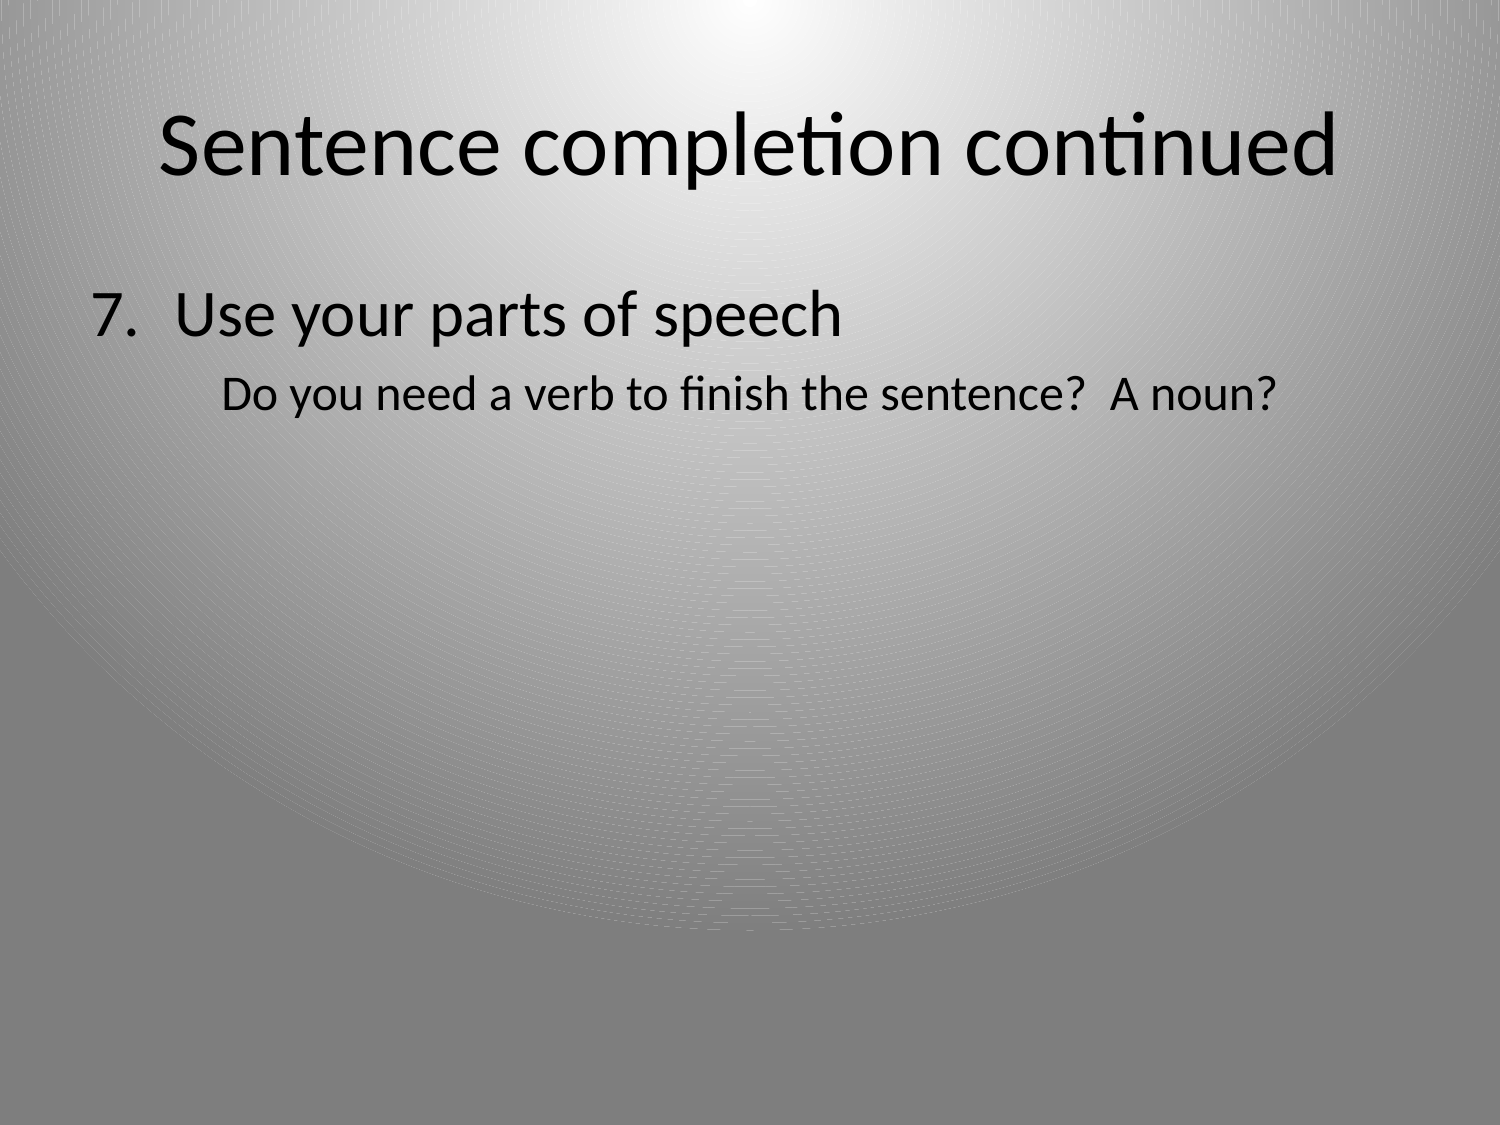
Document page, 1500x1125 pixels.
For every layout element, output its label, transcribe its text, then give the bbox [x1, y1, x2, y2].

title Sentence completion continued [75, 45, 1425, 233]
list Use your parts of speech Do you need a verb to finish the sentence? A noun? [75, 262, 1425, 1005]
